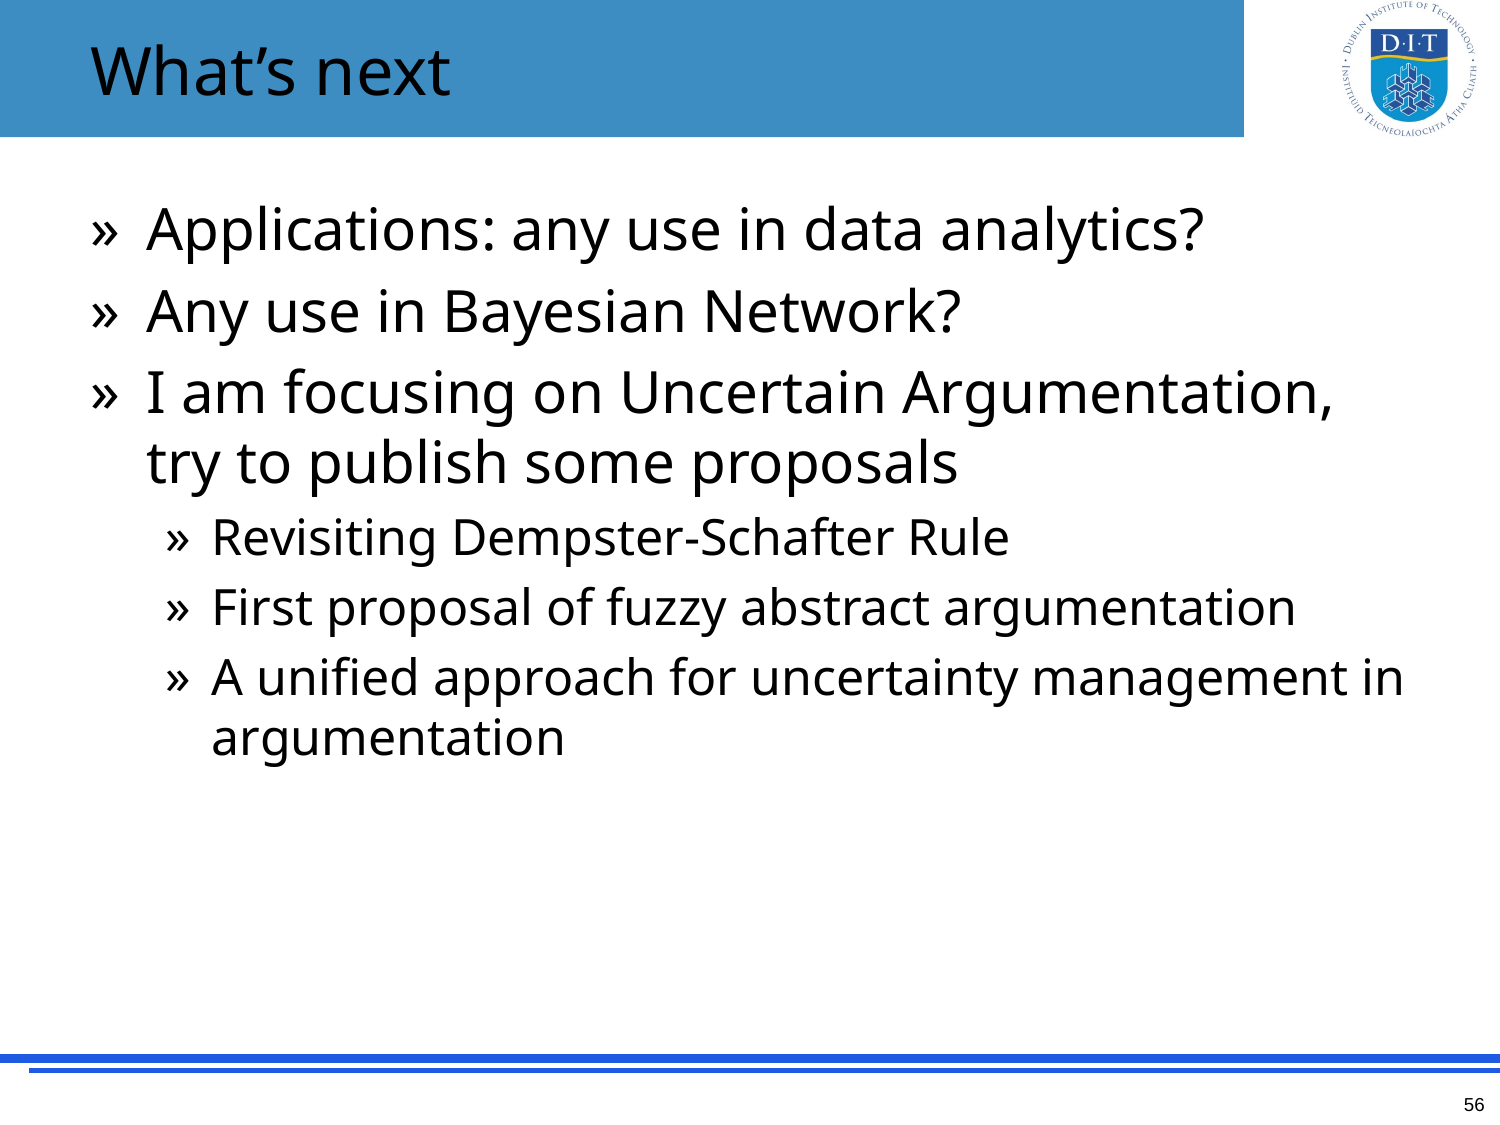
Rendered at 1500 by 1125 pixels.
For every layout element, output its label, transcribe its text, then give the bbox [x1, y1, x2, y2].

slide_number 56 [1149, 1084, 1500, 1125]
title What’s next [74, 0, 1105, 138]
picture [1340, 0, 1478, 138]
list Applications: any use in data analytics? Any use in Bayesian Network? I am focusing on Uncertain Argumentation, try to publish some proposals Revisiting Dempster-Schafter Rule First proposal of fuzzy abstract argumentation A unified approach for uncertainty management in argumentation [74, 184, 1426, 1051]
